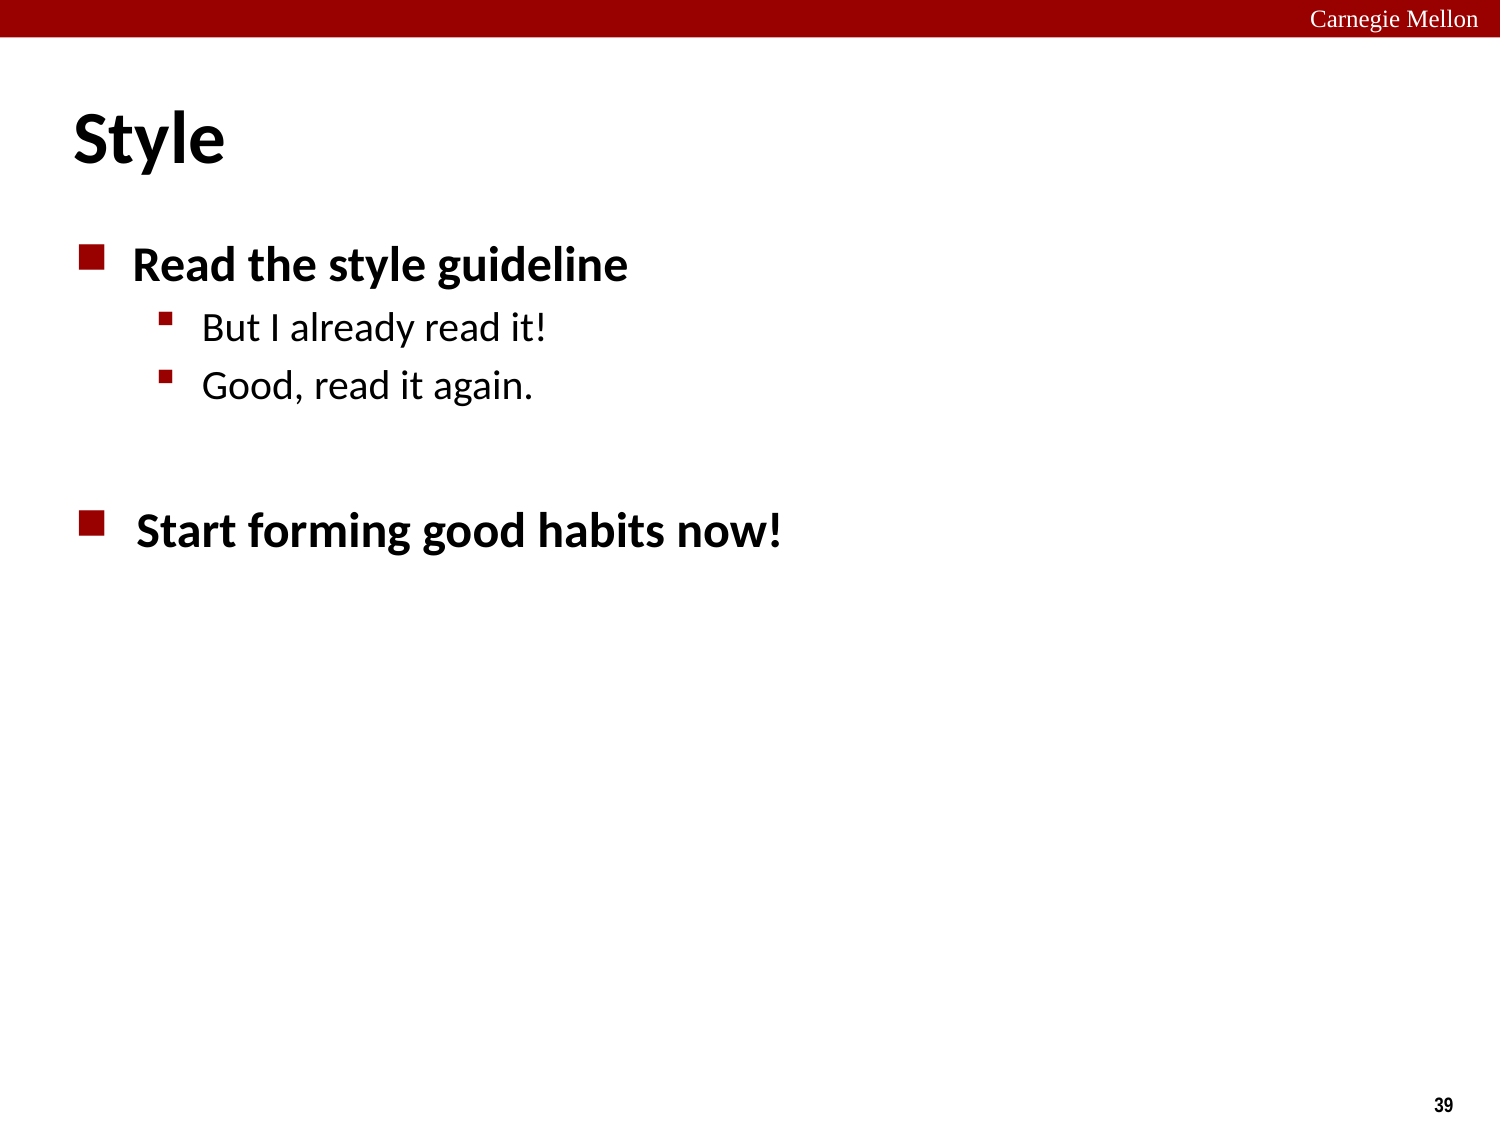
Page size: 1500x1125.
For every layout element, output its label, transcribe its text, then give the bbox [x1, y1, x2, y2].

title Style [58, 32, 1305, 236]
list Read the style guideline But I already read it! Good, read it again. Start forming good habits now! [64, 223, 1361, 1040]
